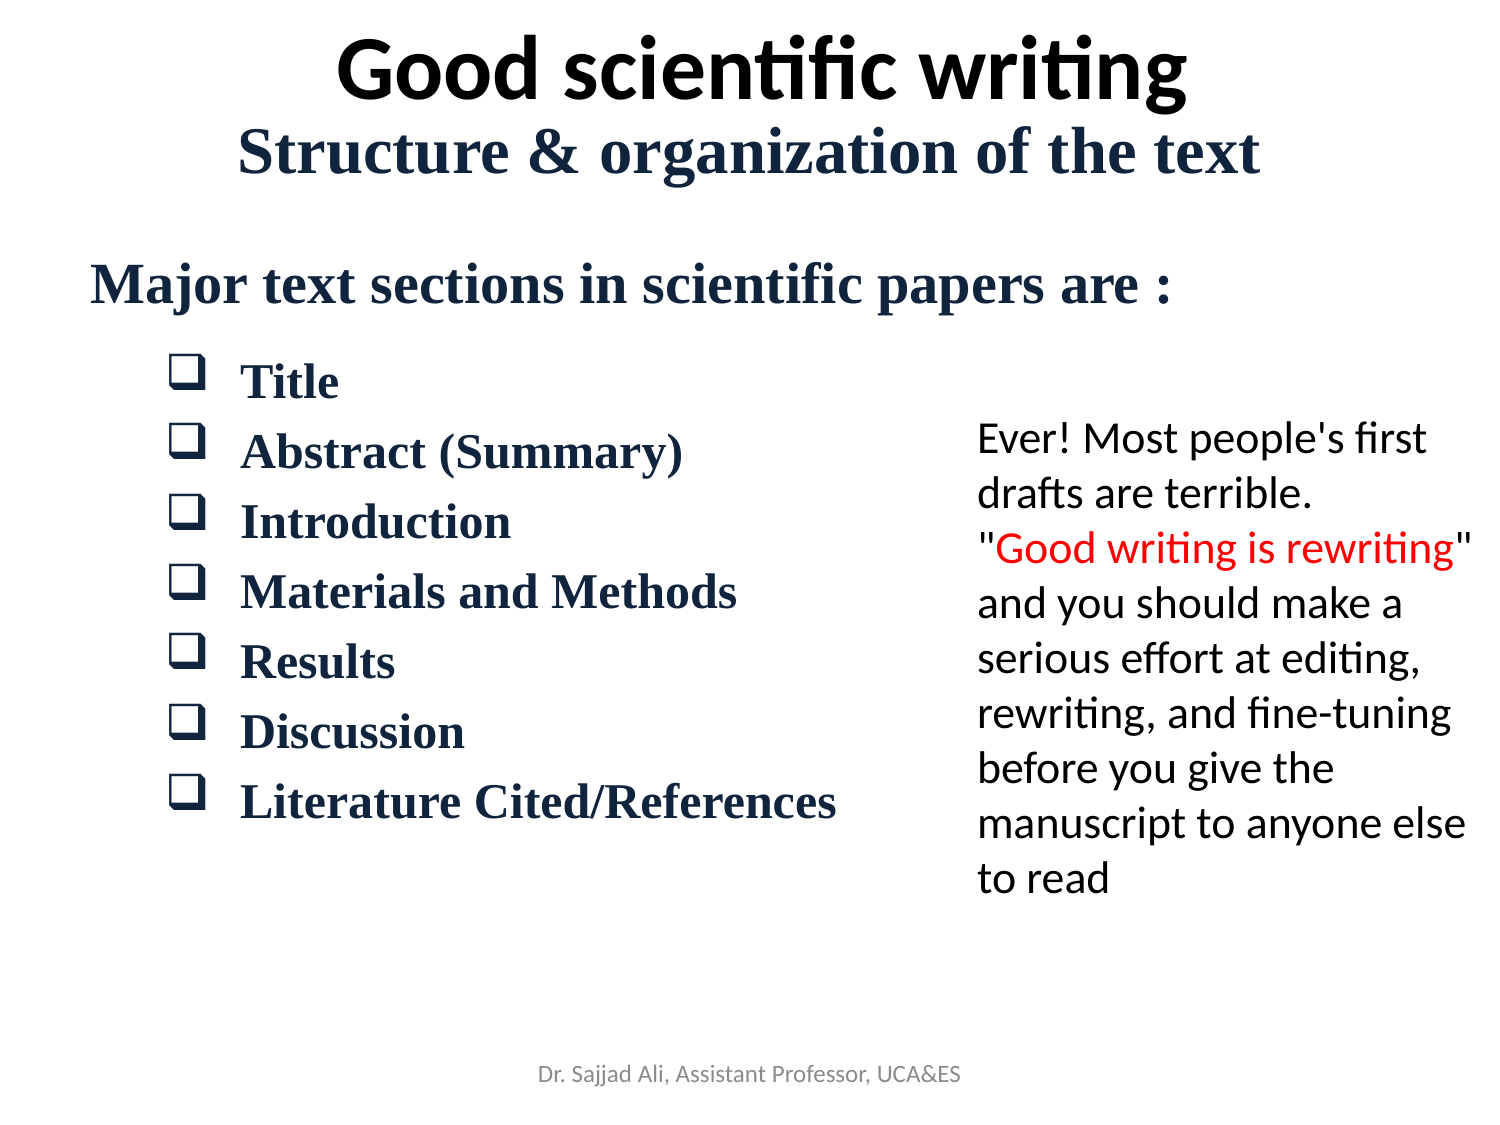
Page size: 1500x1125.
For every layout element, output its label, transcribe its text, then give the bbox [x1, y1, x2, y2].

footer Dr. Sajjad Ali, Assistant Professor, UCA&ES [512, 1042, 988, 1103]
text_box Structure & organization of the text [222, 125, 1278, 195]
text_box Good scientific writing [124, 0, 1400, 125]
text_box Ever! Most people's first drafts are terrible. "Good writing is rewriting" and you should make a serious effort at editing, rewriting, and fine-tuning before you give the manuscript to anyone else to read [962, 399, 1500, 910]
subtitle Major text sections in scientific papers are : Title Abstract (Summary) Introduction Materials and Methods Results Discussion Literature Cited/References [75, 237, 1463, 738]
